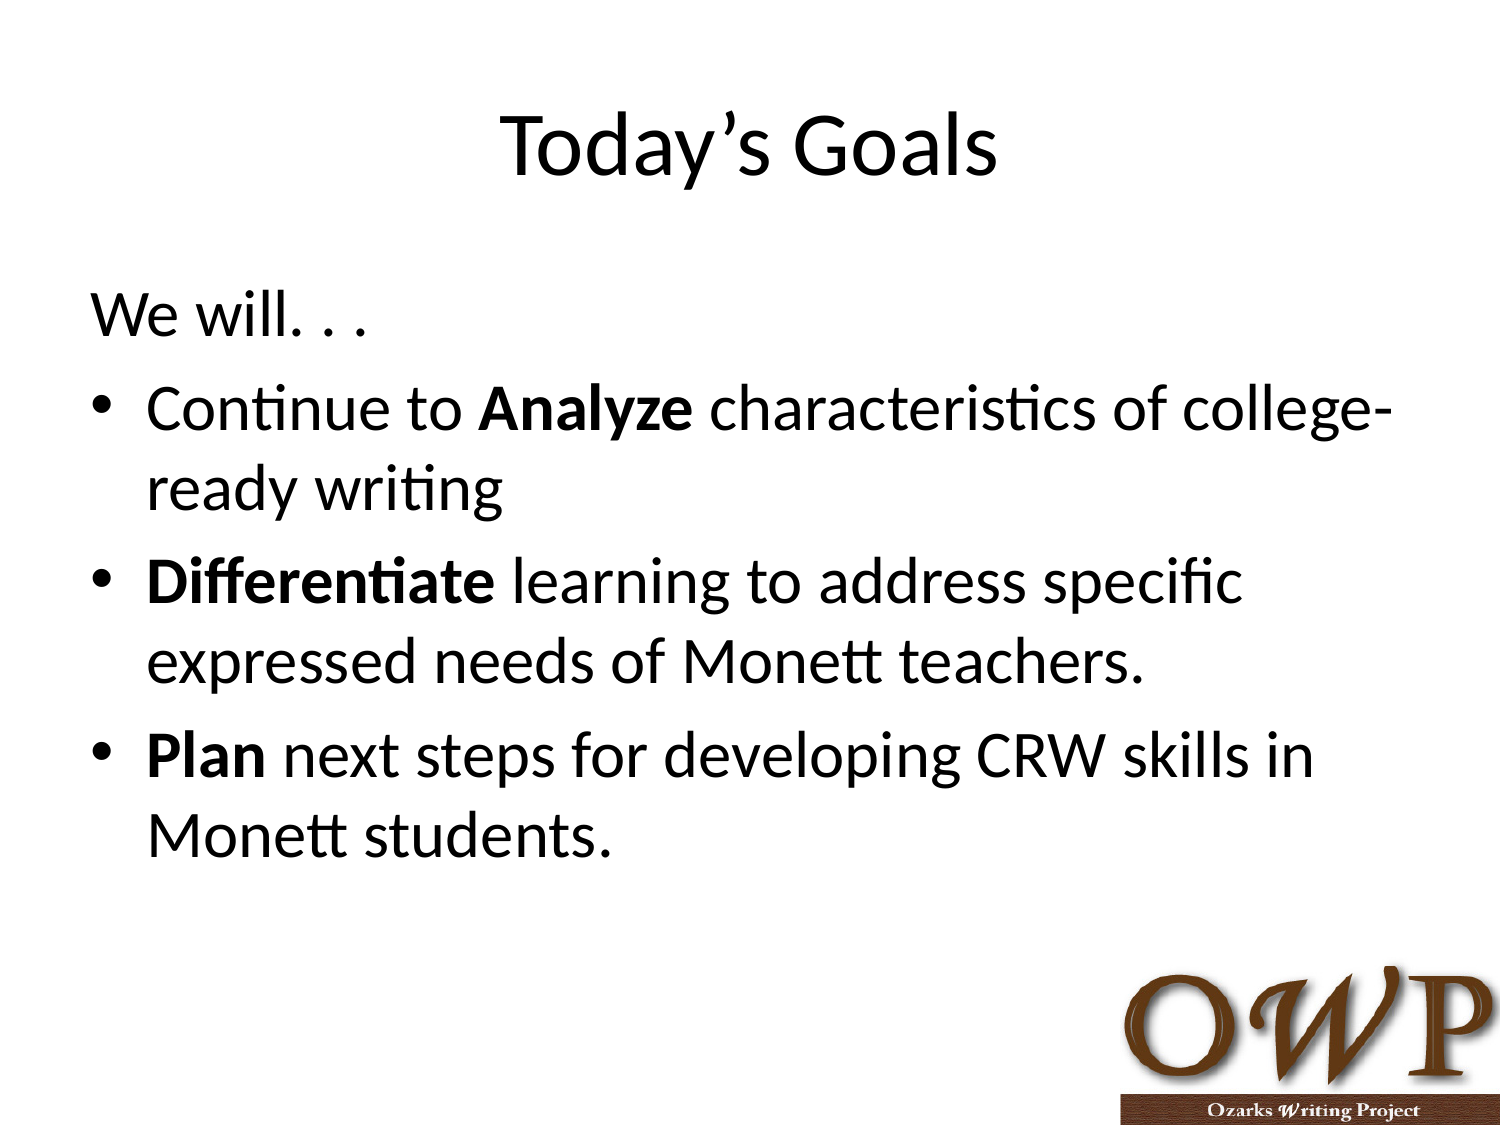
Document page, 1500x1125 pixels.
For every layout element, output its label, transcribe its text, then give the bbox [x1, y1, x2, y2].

title Today’s Goals [74, 44, 1426, 233]
list We will. . . Continue to Analyze characteristics of college-ready writing Differentiate learning to address specific expressed needs of Monett teachers. Plan next steps for developing CRW skills in Monett students. [74, 262, 1426, 1006]
picture [1120, 957, 1500, 1125]
